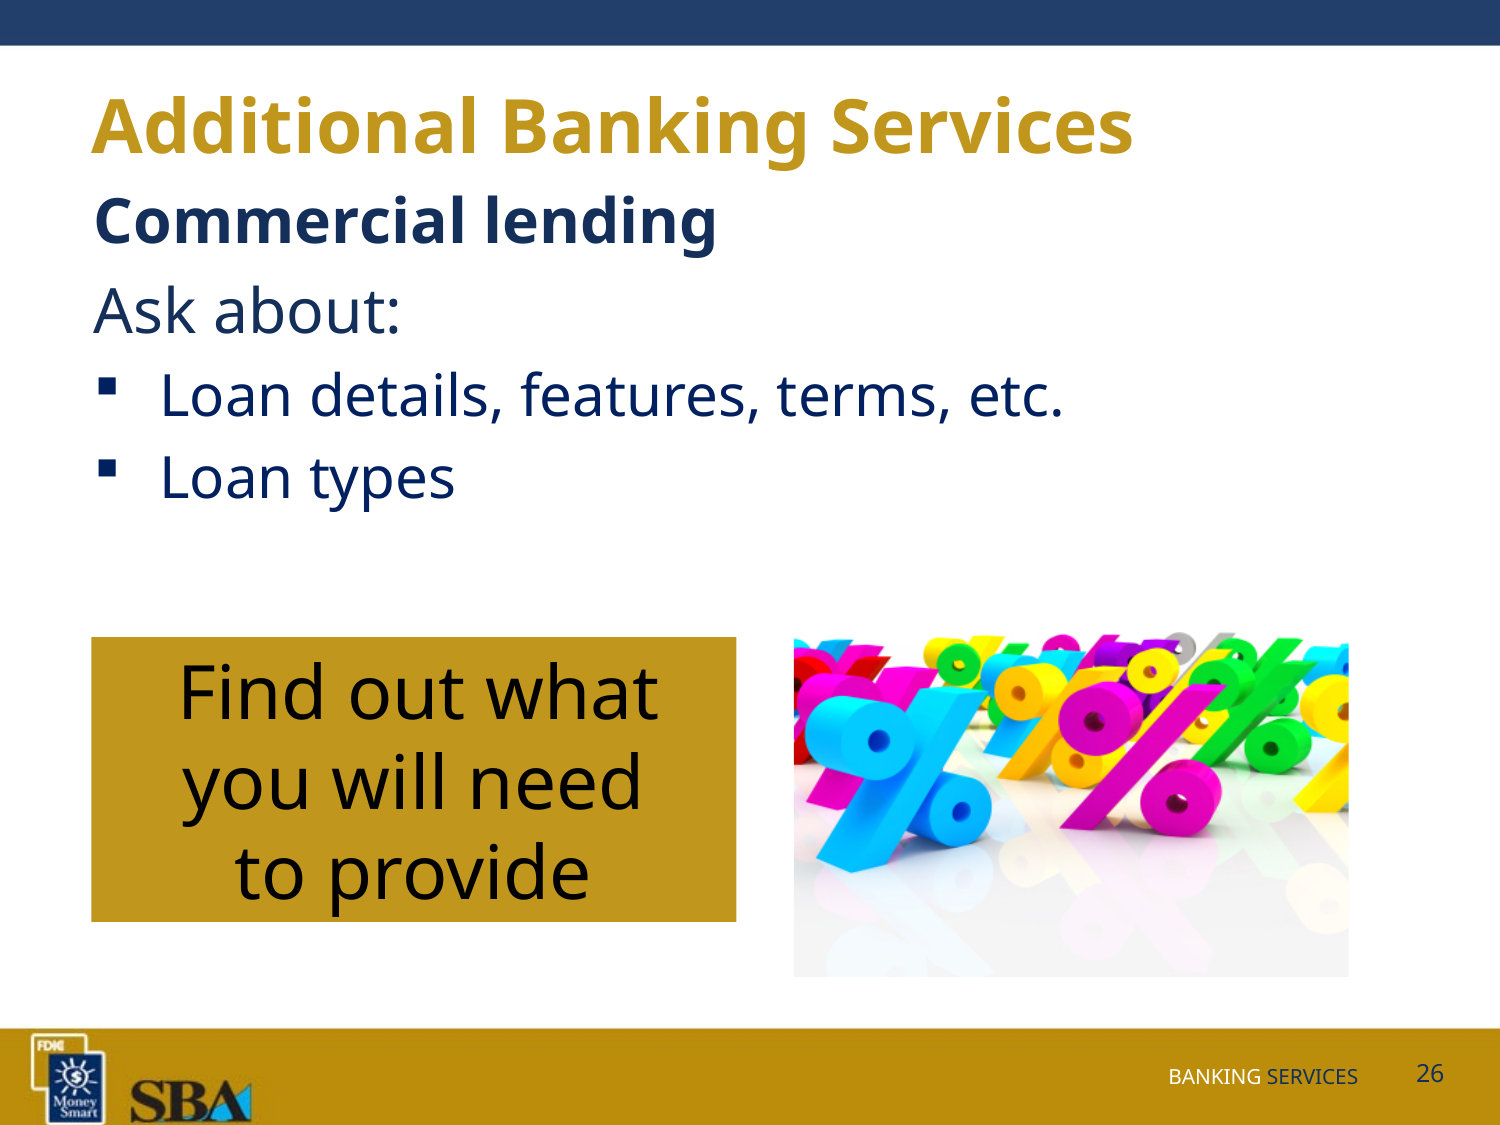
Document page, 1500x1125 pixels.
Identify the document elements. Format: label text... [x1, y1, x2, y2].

title Additional Banking Services [90, 78, 1442, 180]
list Commercial lending Ask about: Loan details, features, terms, etc. Loan types [93, 180, 1470, 882]
text_box Find out what you will need to provide [91, 637, 737, 922]
picture [0, 0, 1500, 1125]
